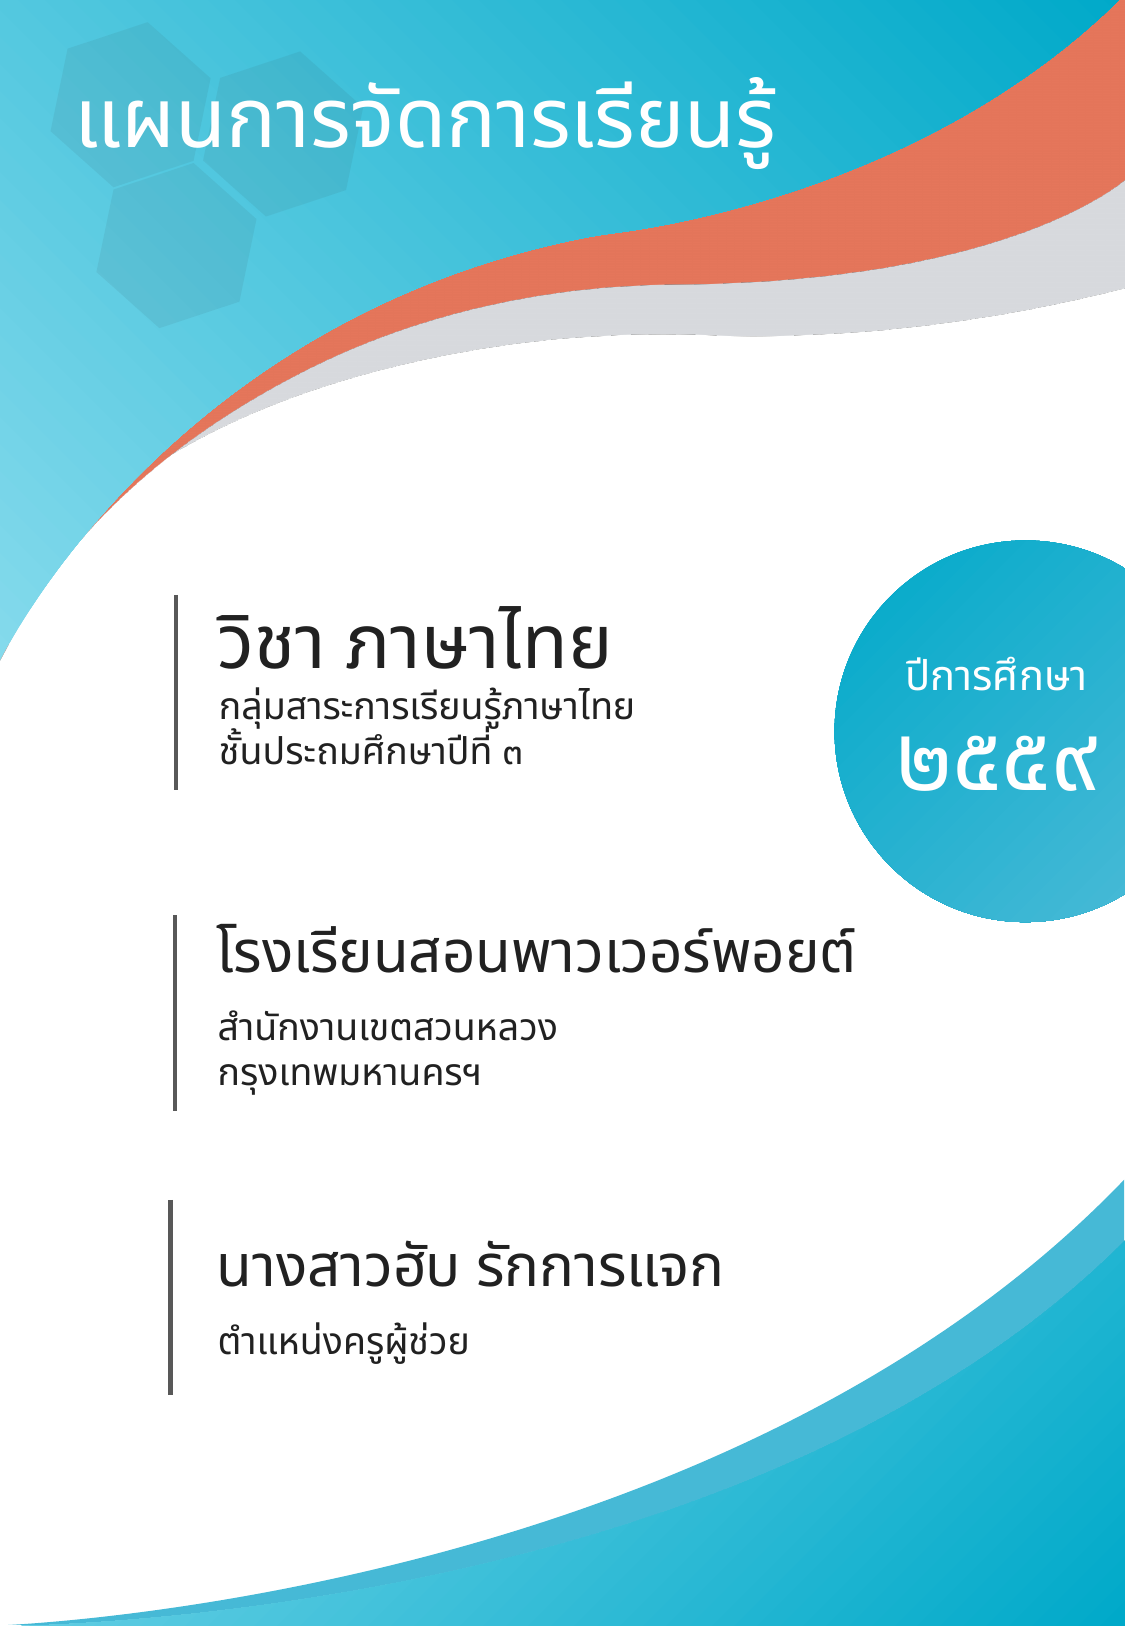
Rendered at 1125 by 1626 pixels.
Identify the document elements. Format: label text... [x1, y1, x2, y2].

text_box [8, 1179, 1125, 1625]
text_box โรงเรียนสอนพาวเวอร์พอยต์ [201, 906, 1125, 992]
text_box กลุ่มสาระการเรียนรู้ภาษาไทย ชั้นประถมศึกษาปีที่ ๓ [204, 674, 788, 780]
text_box นางสาวฮับ รักการแจก [201, 1221, 817, 1306]
text_box ตำแหน่งครูผู้ช่วย [203, 1309, 787, 1369]
text_box ปีการศึกษา ๒๕๕๙ [813, 661, 1125, 817]
text_box สำนักงานเขตสวนหลวง กรุงเทพมหานครฯ [203, 995, 787, 1100]
text_box [854, 817, 1125, 906]
text_box วิชา ภาษาไทย [203, 661, 787, 692]
picture [0, 0, 1125, 661]
text_box [49, 1240, 1125, 1625]
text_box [50, 22, 363, 328]
